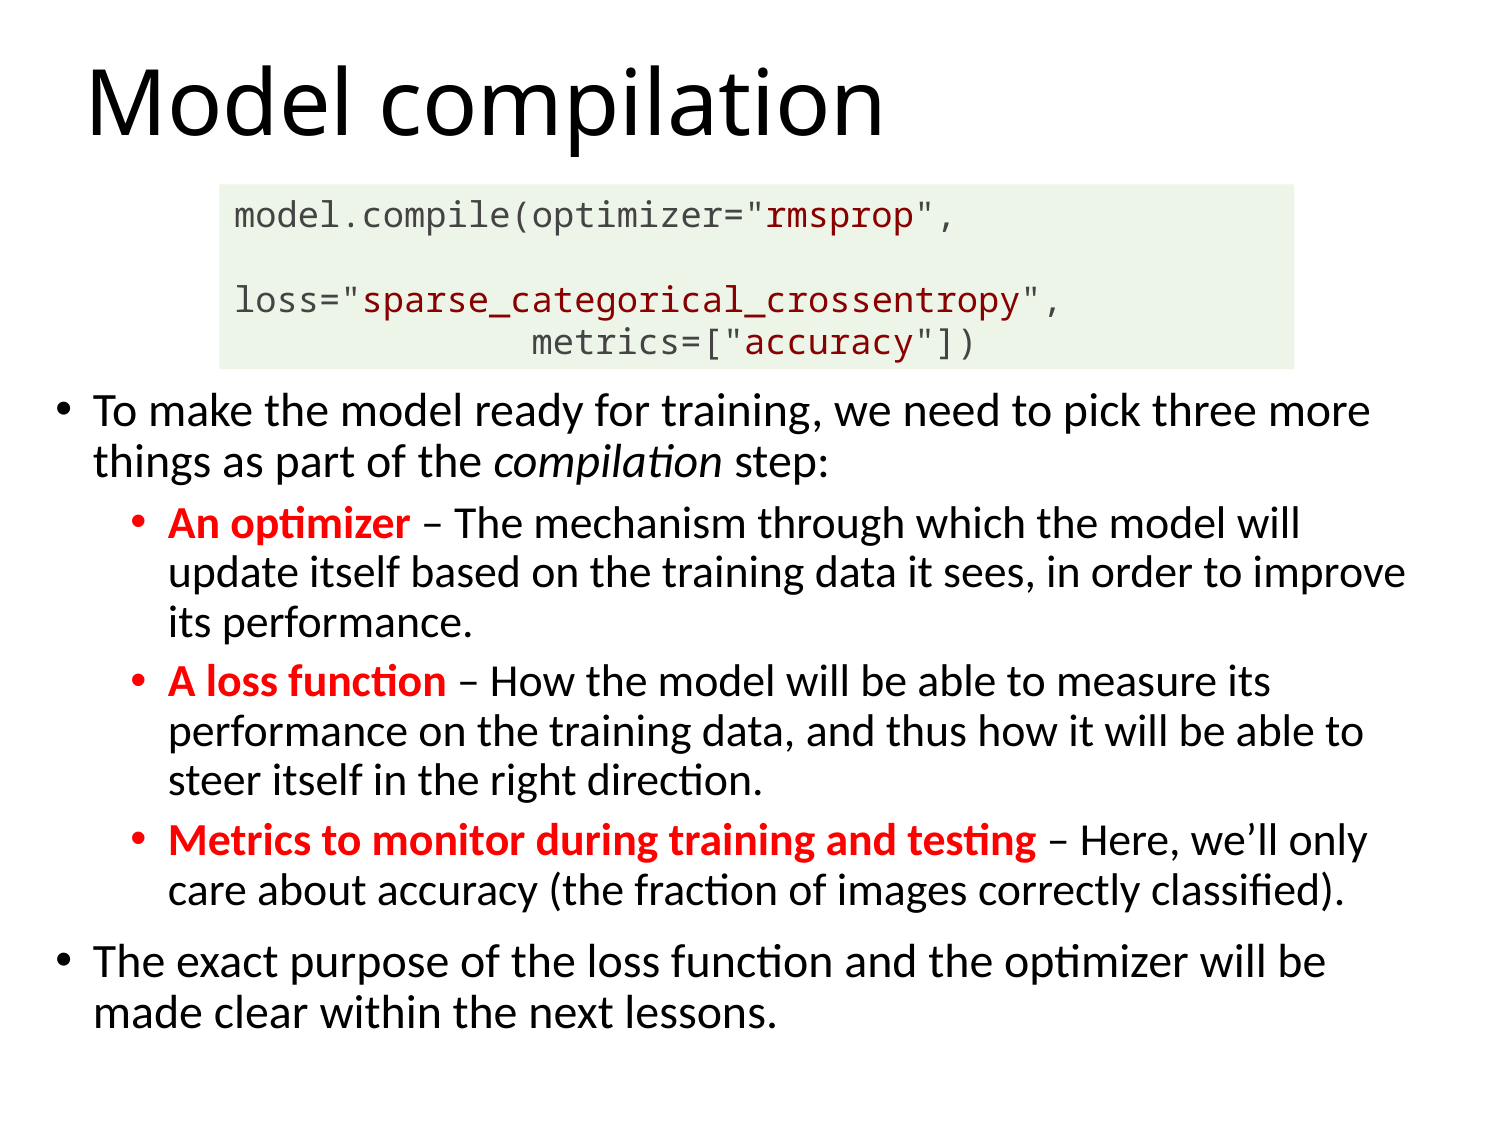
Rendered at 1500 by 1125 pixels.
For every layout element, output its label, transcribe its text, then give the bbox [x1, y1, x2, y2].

title Model compilation [69, 45, 1363, 167]
list To make the model ready for training, we need to pick three more things as part of the compilation step: An optimizer – The mechanism through which the model will update itself based on the training data it sees, in order to improve its performance. A loss function – How the model will be able to measure its performance on the training data, and thus how it will be able to steer itself in the right direction. Metrics to monitor during training and testing – Here, we’ll only care about accuracy (the fraction of images correctly classified). The exact purpose of the loss function and the optimizer will be made clear within the next lessons. [40, 377, 1449, 1077]
text_box model.compile(optimizer="rmsprop", loss="sparse_categorical_crossentropy", metrics=["accuracy"]) [219, 184, 1295, 370]
